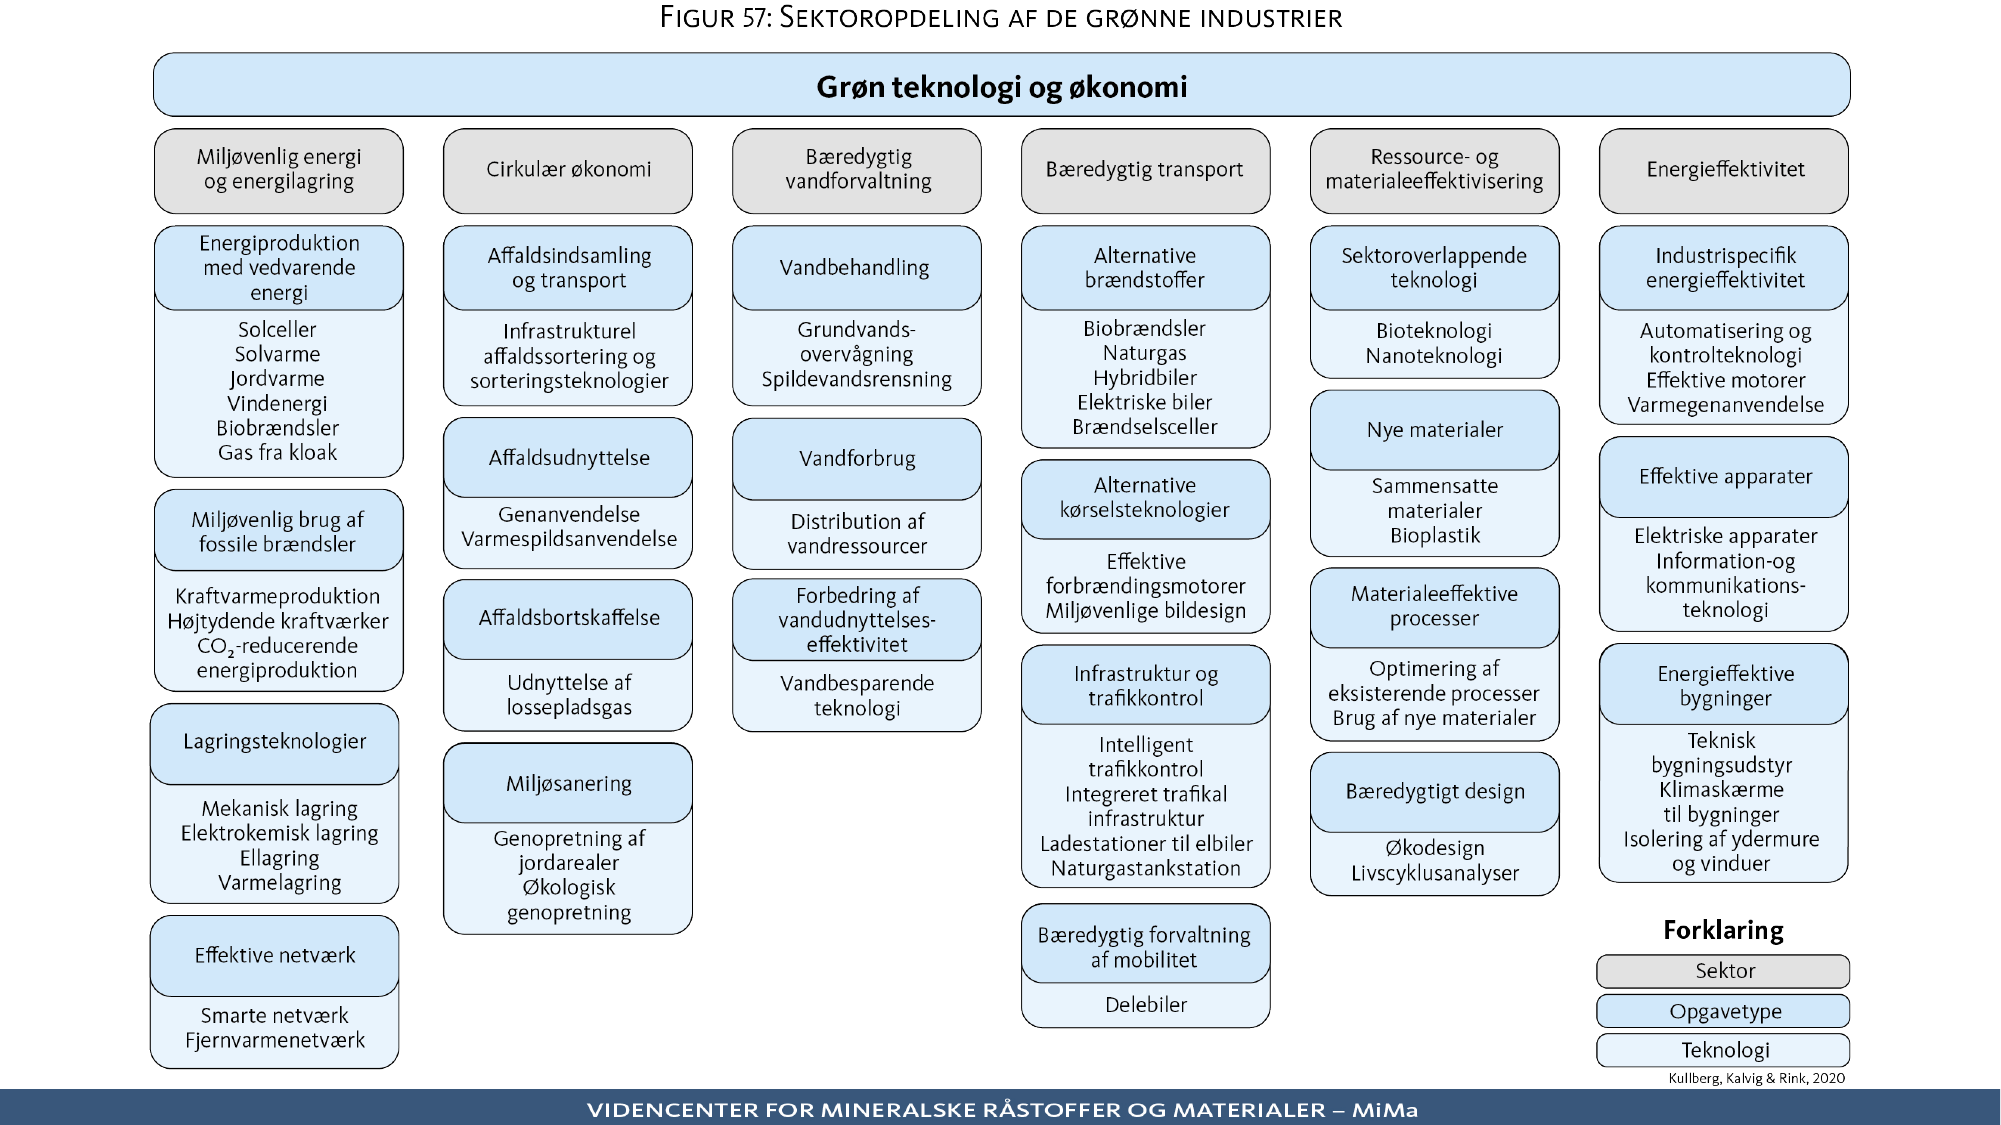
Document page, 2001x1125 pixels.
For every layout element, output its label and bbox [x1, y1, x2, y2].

picture [0, 1089, 2001, 1125]
picture [149, 0, 1851, 1087]
